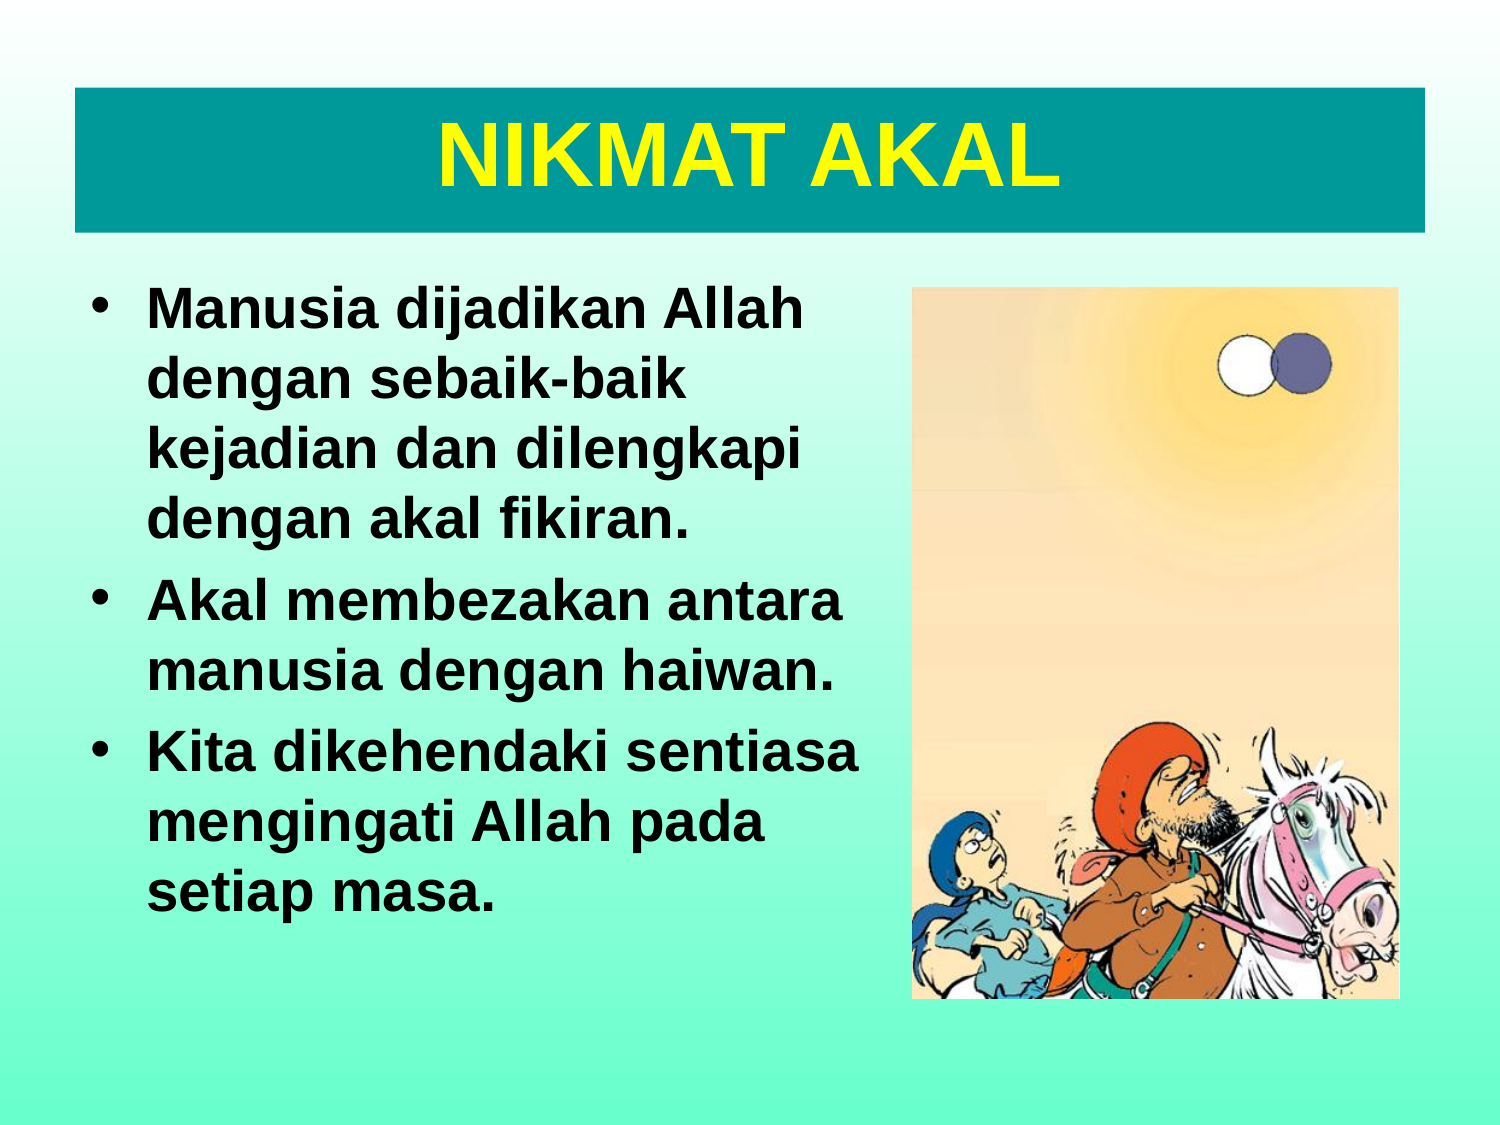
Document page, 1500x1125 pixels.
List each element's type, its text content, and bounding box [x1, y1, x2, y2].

list Manusia dijadikan Allah dengan sebaik-baik kejadian dan dilengkapi dengan akal fikiran. Akal membezakan antara manusia dengan haiwan. Kita dikehendaki sentiasa mengingati Allah pada setiap masa. [75, 262, 913, 1075]
picture [912, 287, 1400, 999]
title NIKMAT AKAL [75, 87, 1425, 233]
